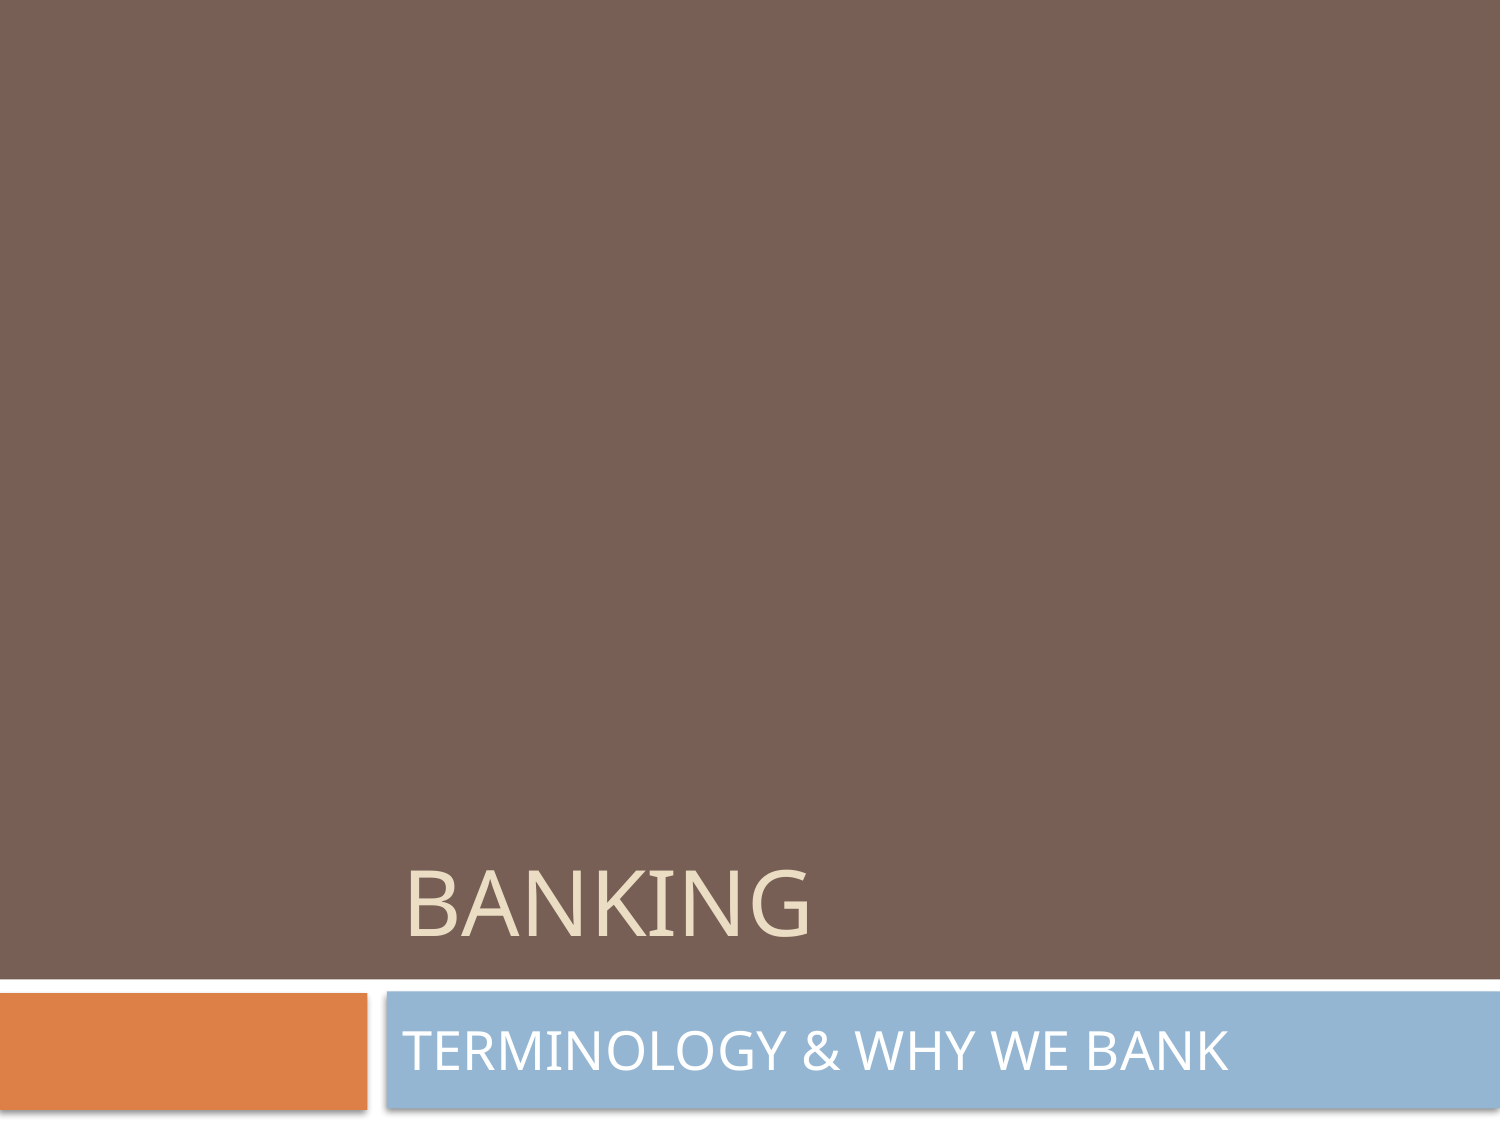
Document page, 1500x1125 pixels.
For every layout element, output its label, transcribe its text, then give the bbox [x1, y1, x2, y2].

title Banking [387, 662, 1450, 963]
subtitle TERMINOLOGY & WHY WE BANK [387, 992, 1488, 1105]
